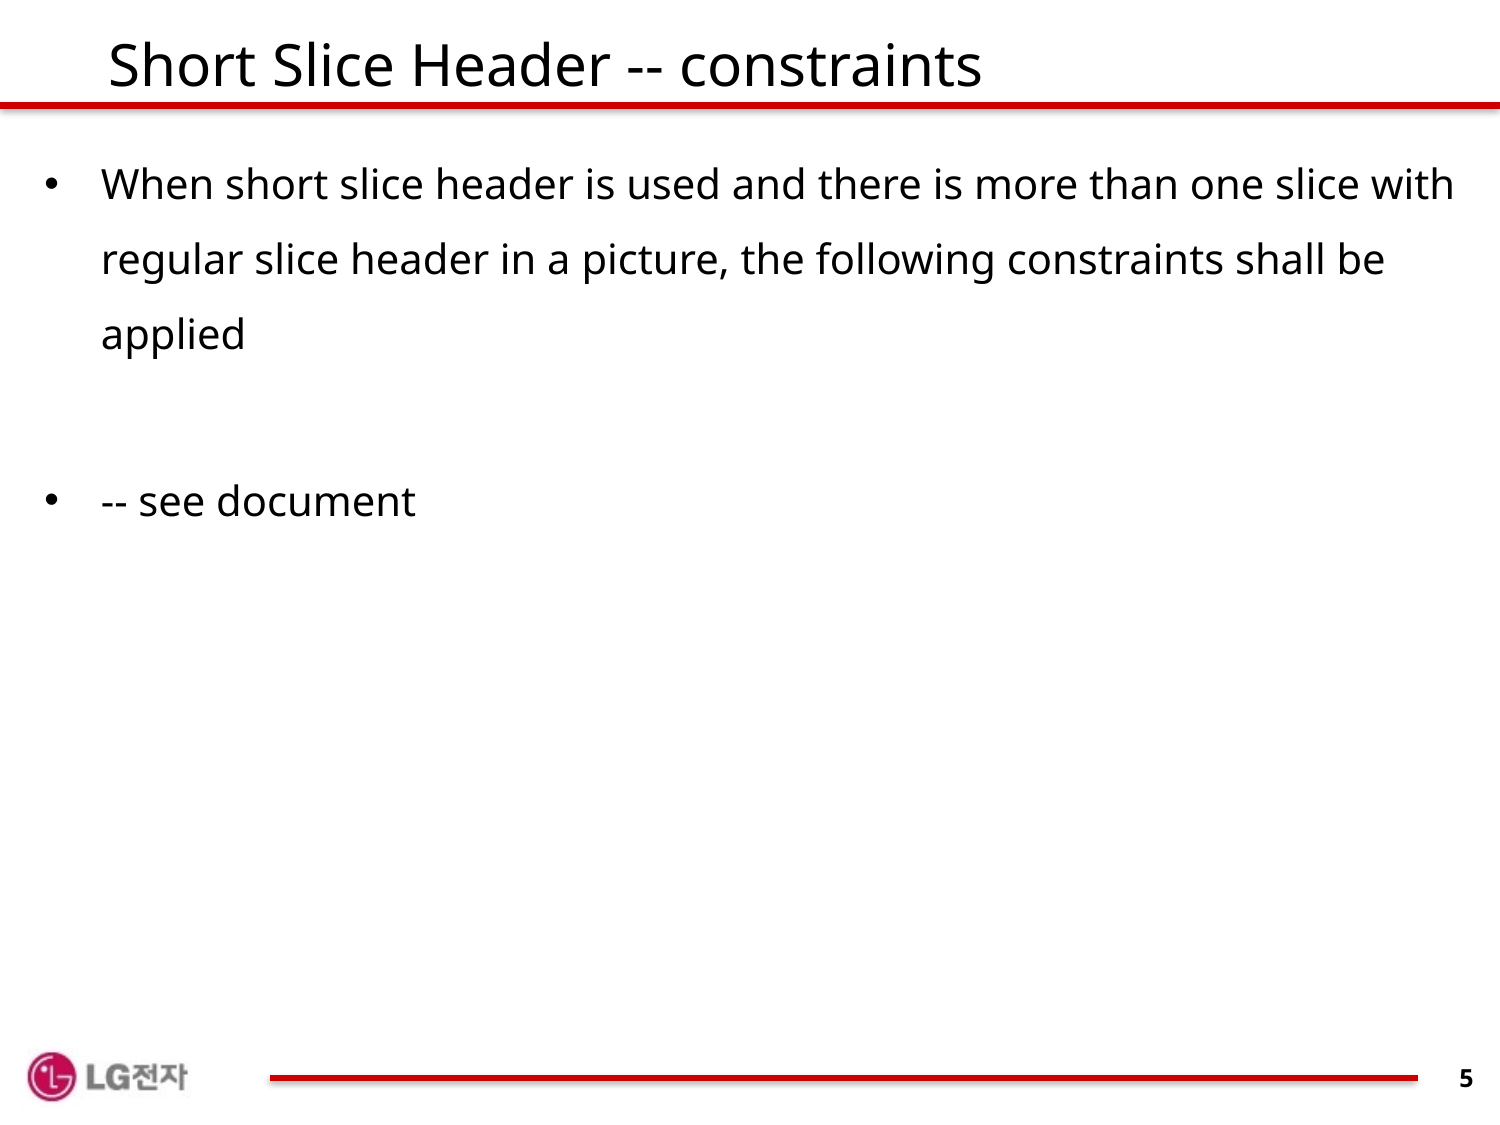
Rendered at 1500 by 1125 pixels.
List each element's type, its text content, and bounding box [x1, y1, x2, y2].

picture [0, 1037, 249, 1125]
slide_number 5 [1417, 1054, 1489, 1114]
title Short Slice Header -- constraints [93, 32, 1243, 94]
list When short slice header is used and there is more than one slice with regular slice header in a picture, the following constraints shall be applied -- see document [29, 125, 1471, 1059]
